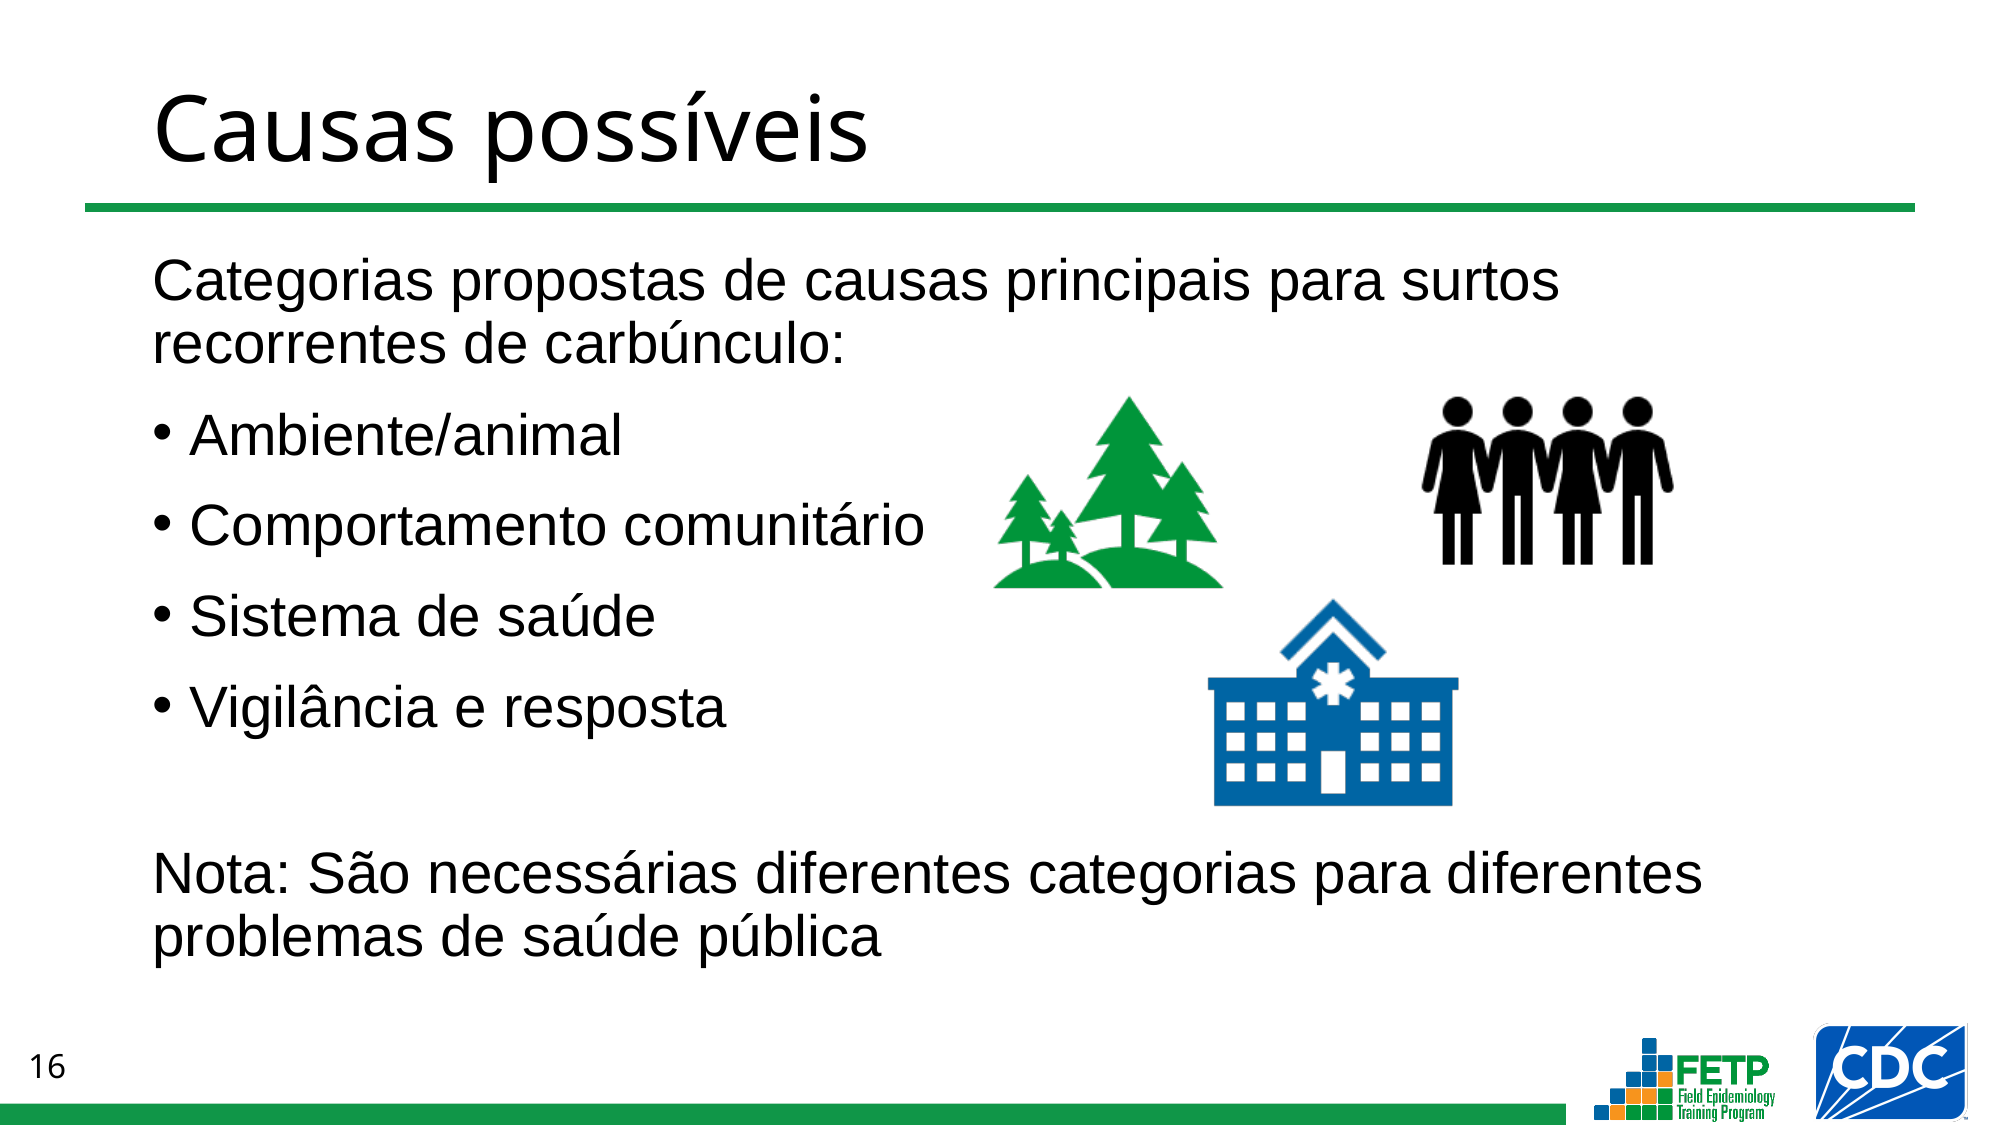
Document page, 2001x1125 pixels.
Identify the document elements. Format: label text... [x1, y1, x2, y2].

title Causas possíveis [137, 75, 1863, 207]
picture [1813, 1023, 1968, 1122]
list Categorias propostas de causas principais para surtos recorrentes de carbúnculo: Ambiente/animal Comportamento comunitário Sistema de saúde Vigilância e resposta Nota: São necessárias diferentes categorias para diferentes problemas de saúde pública [137, 242, 1863, 1004]
picture [1594, 1038, 1775, 1122]
picture [983, 337, 1692, 855]
